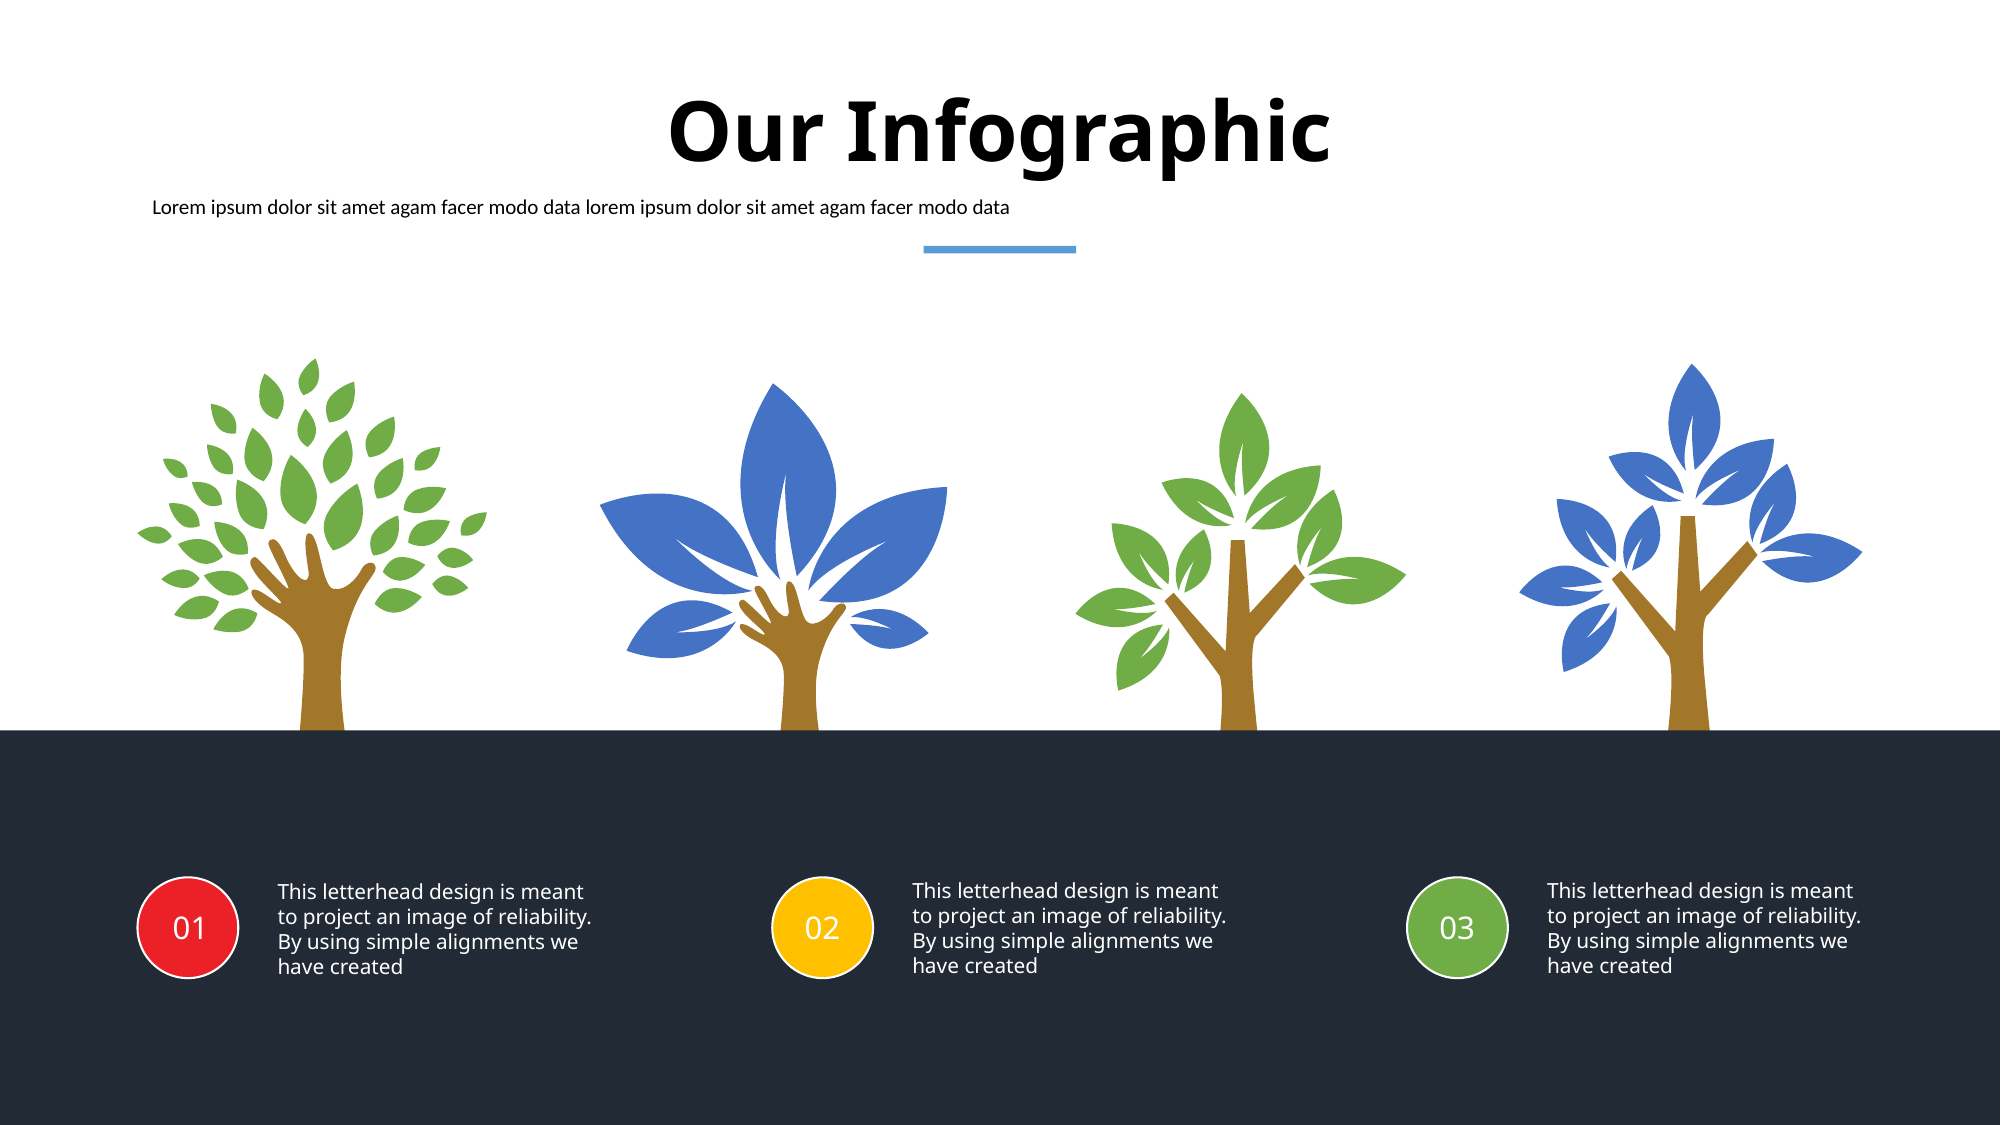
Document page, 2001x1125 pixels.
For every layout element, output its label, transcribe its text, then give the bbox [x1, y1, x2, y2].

text_box [0, 729, 2000, 1125]
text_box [1075, 393, 1407, 782]
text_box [137, 358, 487, 768]
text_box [1519, 363, 1863, 767]
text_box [599, 383, 963, 782]
title Our Infographic [137, 78, 1863, 186]
subtitle Lorem ipsum dolor sit amet agam facer modo data lorem ipsum dolor sit amet agam facer modo data [137, 186, 1863, 227]
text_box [137, 877, 1863, 979]
text_box [923, 245, 1077, 254]
